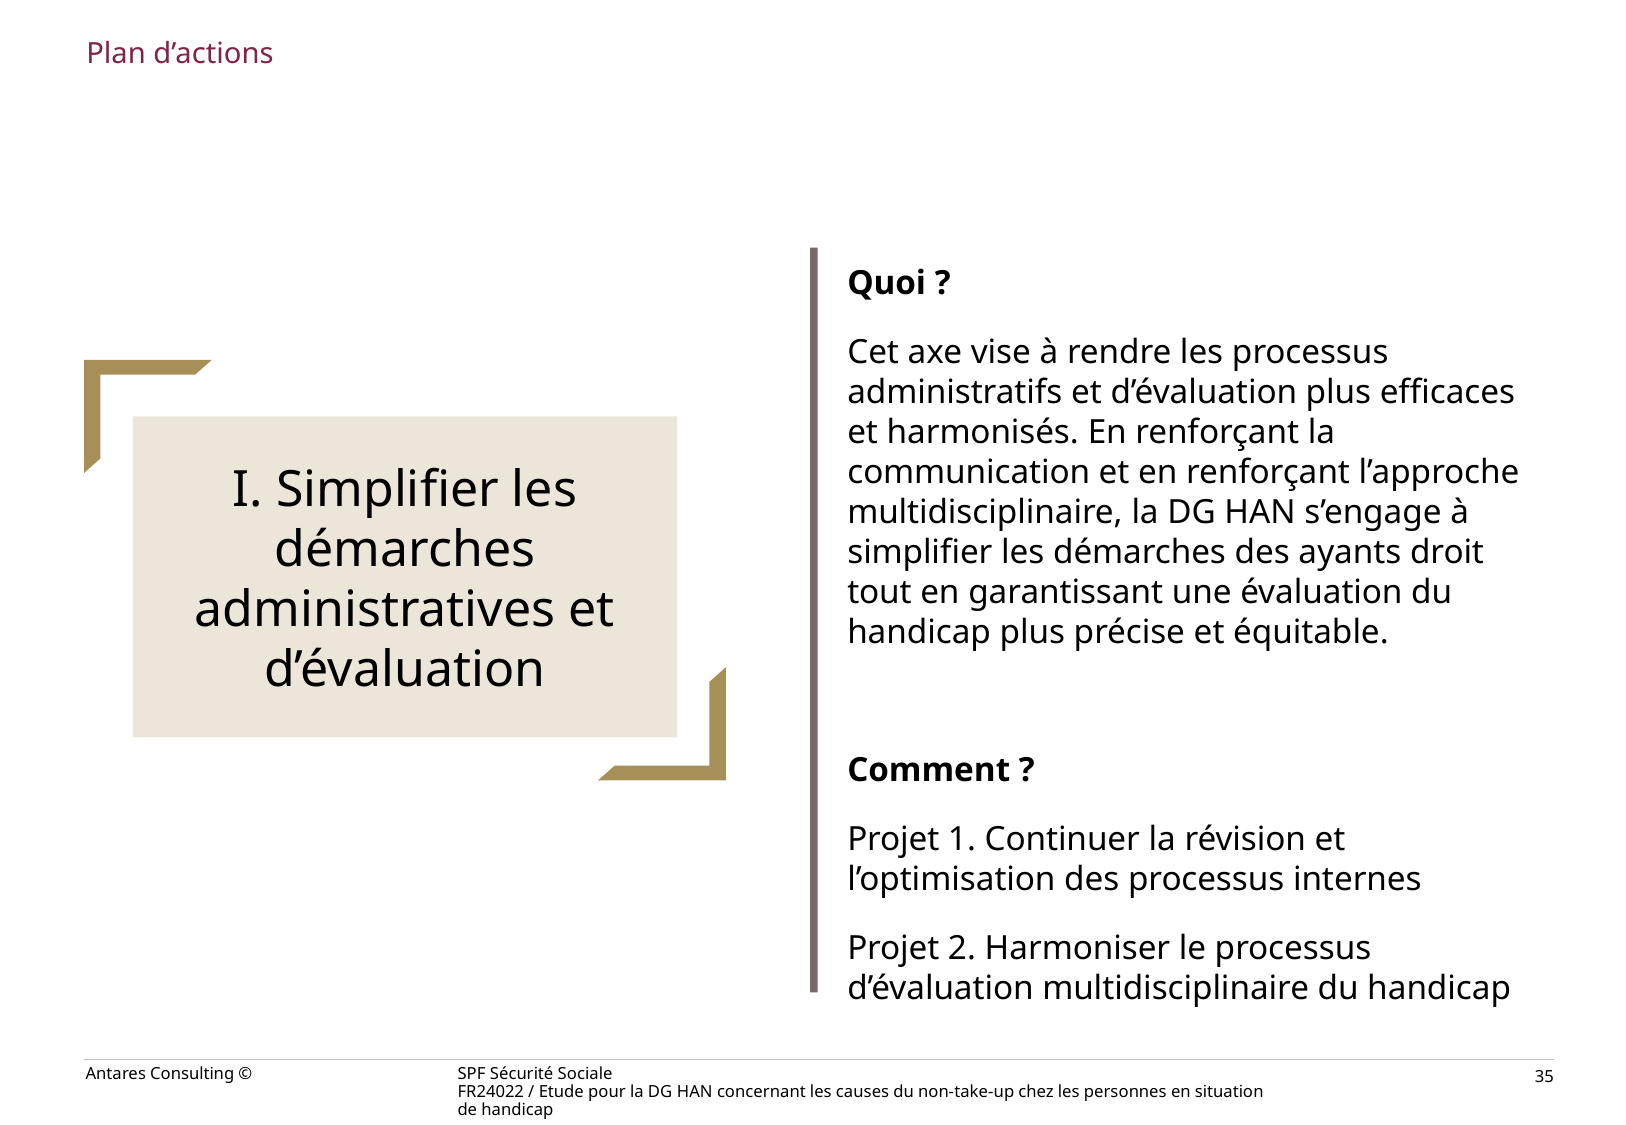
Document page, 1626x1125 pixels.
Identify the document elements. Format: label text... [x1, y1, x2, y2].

text_box Plan d’actions [86, 38, 1522, 70]
text_box [84, 359, 212, 473]
text_box [810, 247, 818, 993]
text_box I. Simplifier les démarches administratives et d’évaluation [132, 416, 678, 738]
text_box [598, 667, 726, 781]
list Quoi ? Cet axe vise à rendre les processus administratifs et d’évaluation plus efficaces et harmonisés. En renforçant la communication et en renforçant l’approche multidisciplinaire, la DG HAN s’engage à simplifier les démarches des ayants droit tout en garantissant une évaluation du handicap plus précise et équitable. Comment ? Projet 1. Continuer la révision et l’optimisation des processus internes Projet 2. Harmoniser le processus d’évaluation multidisciplinaire du handicap [847, 261, 1551, 974]
